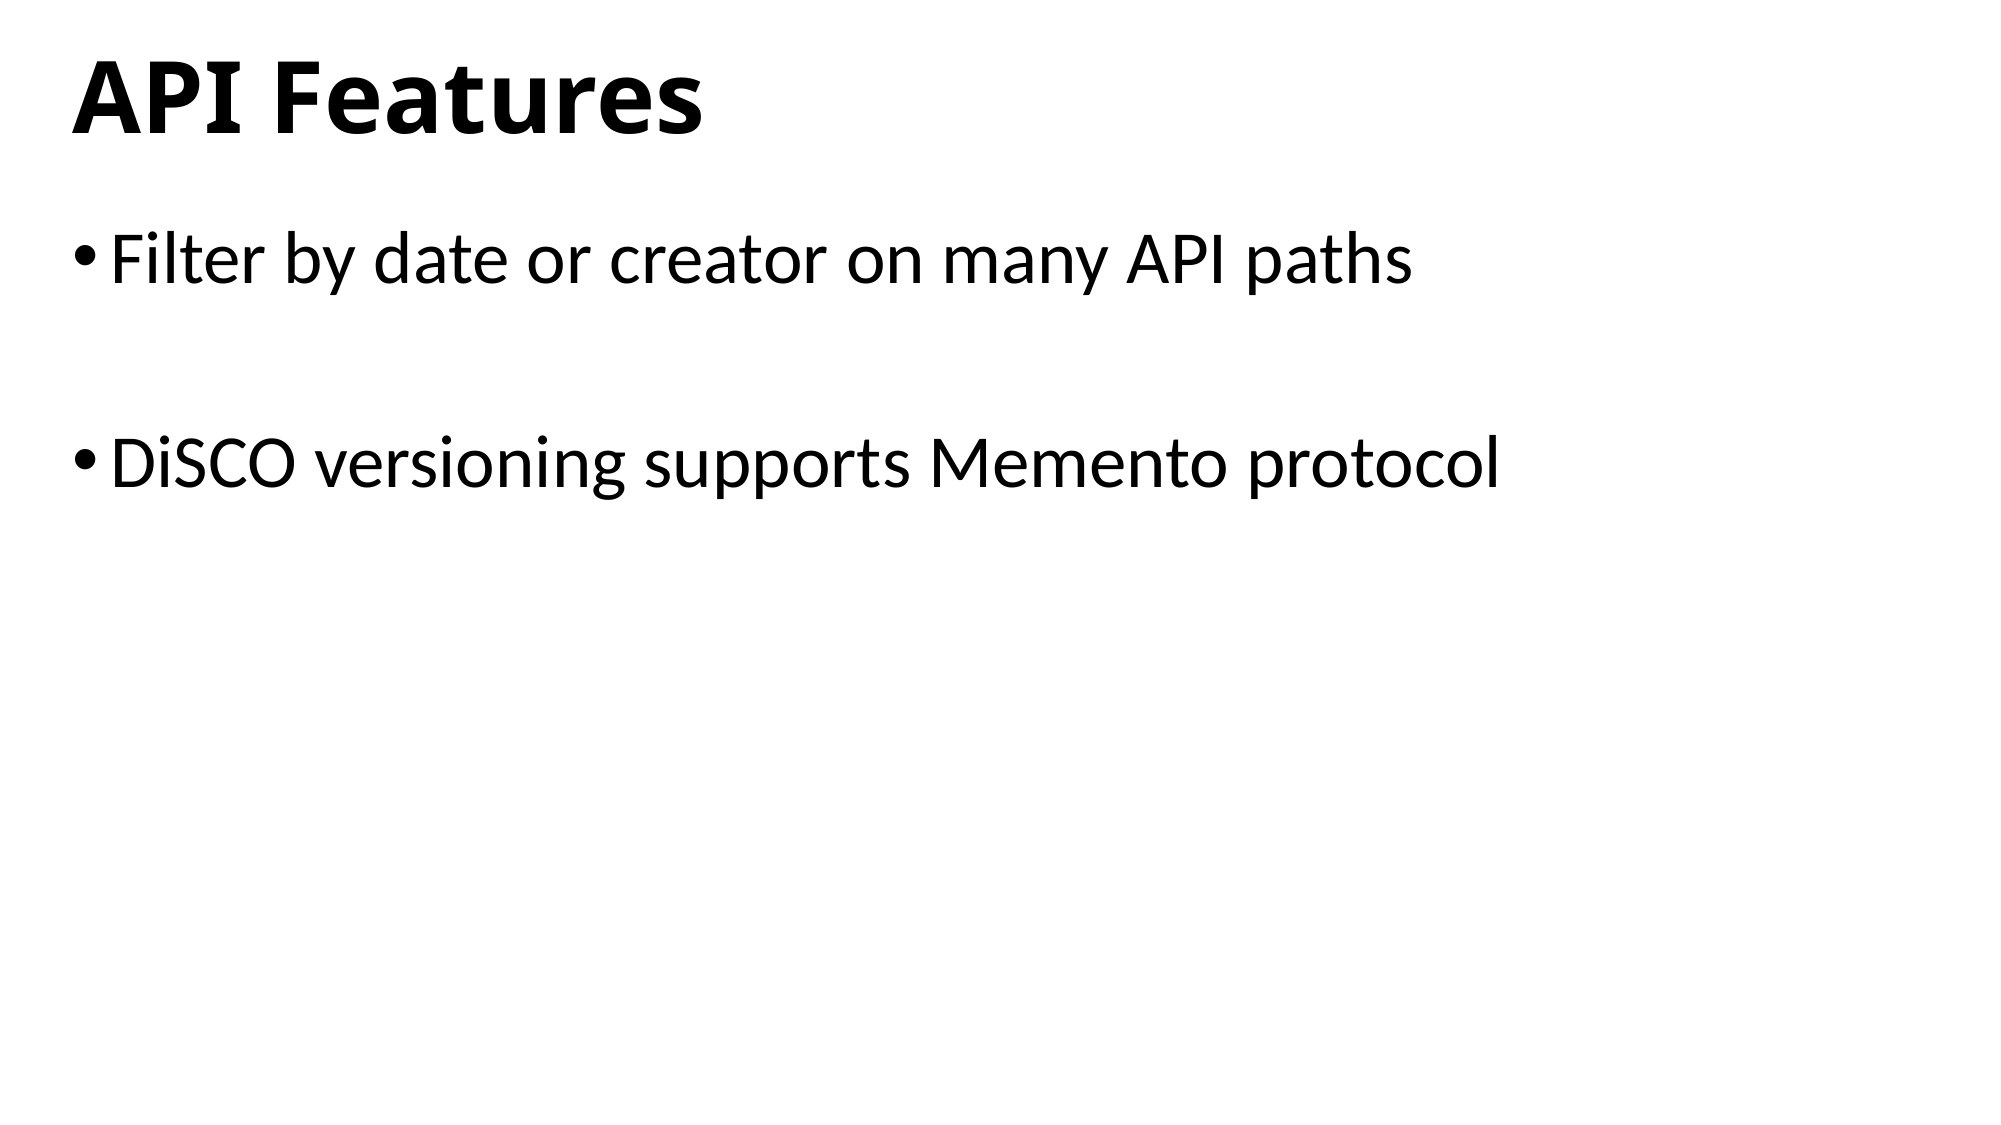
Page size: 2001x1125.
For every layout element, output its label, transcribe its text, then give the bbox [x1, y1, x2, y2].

list Filter by date or creator on many API paths DiSCO versioning supports Memento protocol [57, 211, 1933, 1113]
title API Features [57, 26, 1948, 177]
